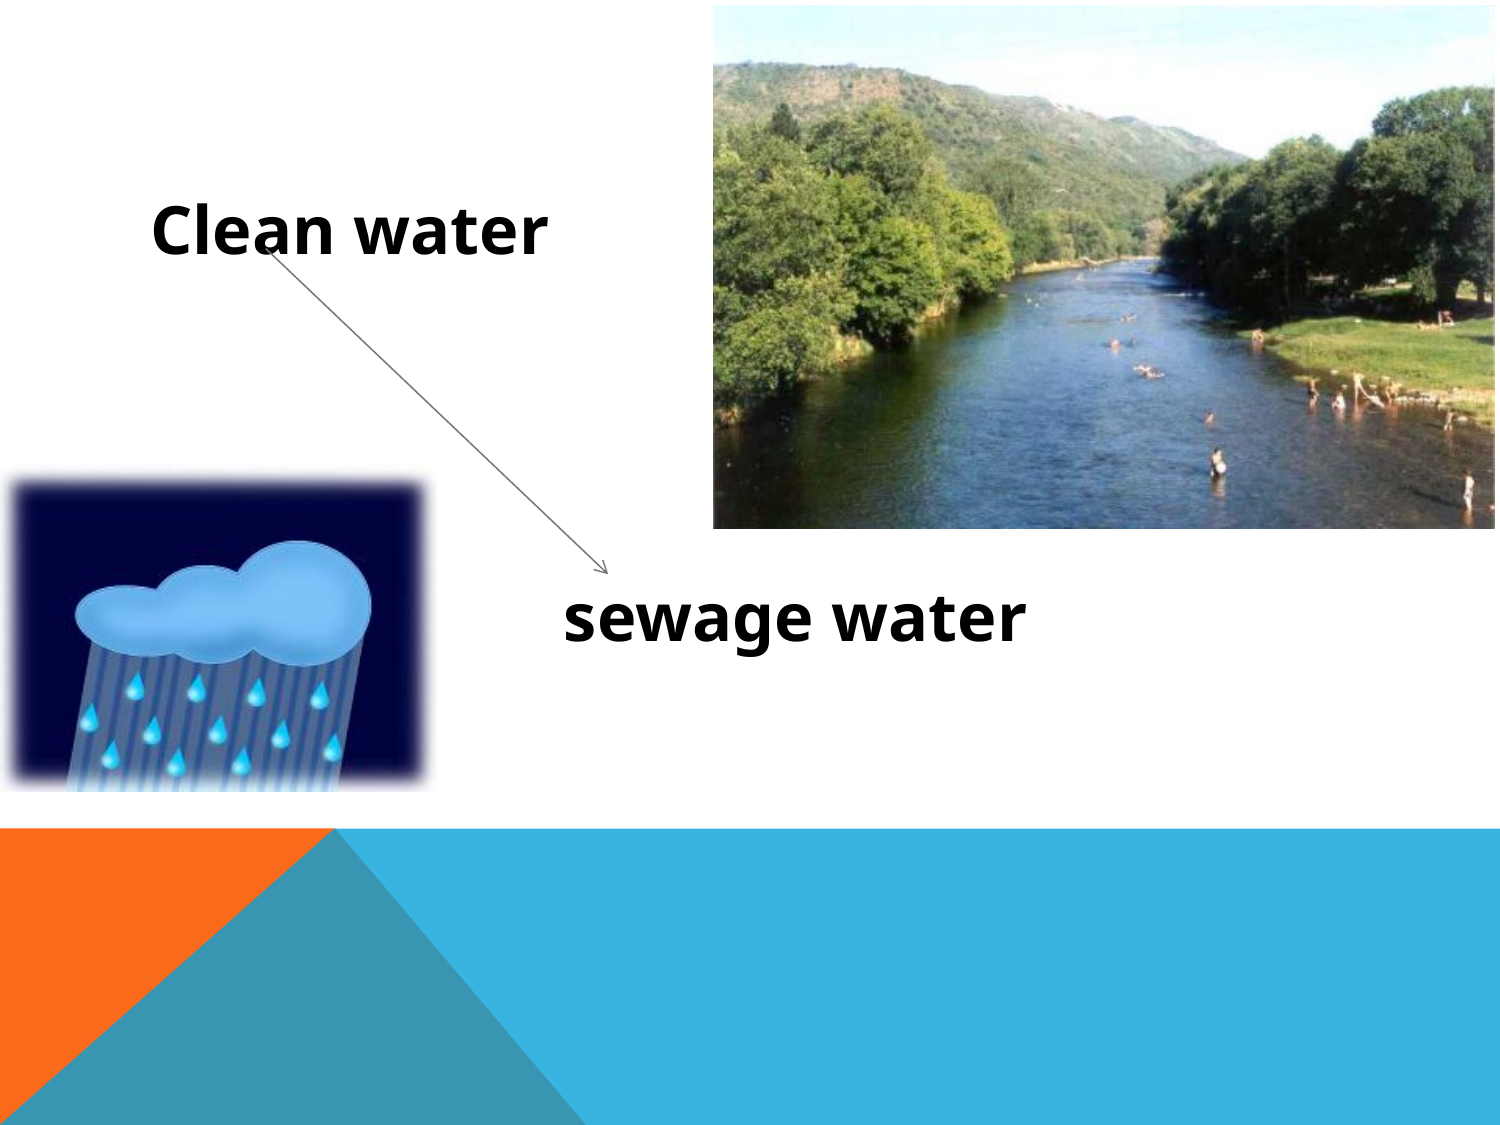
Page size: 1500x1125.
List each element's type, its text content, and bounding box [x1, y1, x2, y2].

picture [712, 4, 1495, 529]
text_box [265, 248, 609, 575]
list Clean water sewage water [135, 180, 1369, 768]
picture [0, 464, 438, 792]
